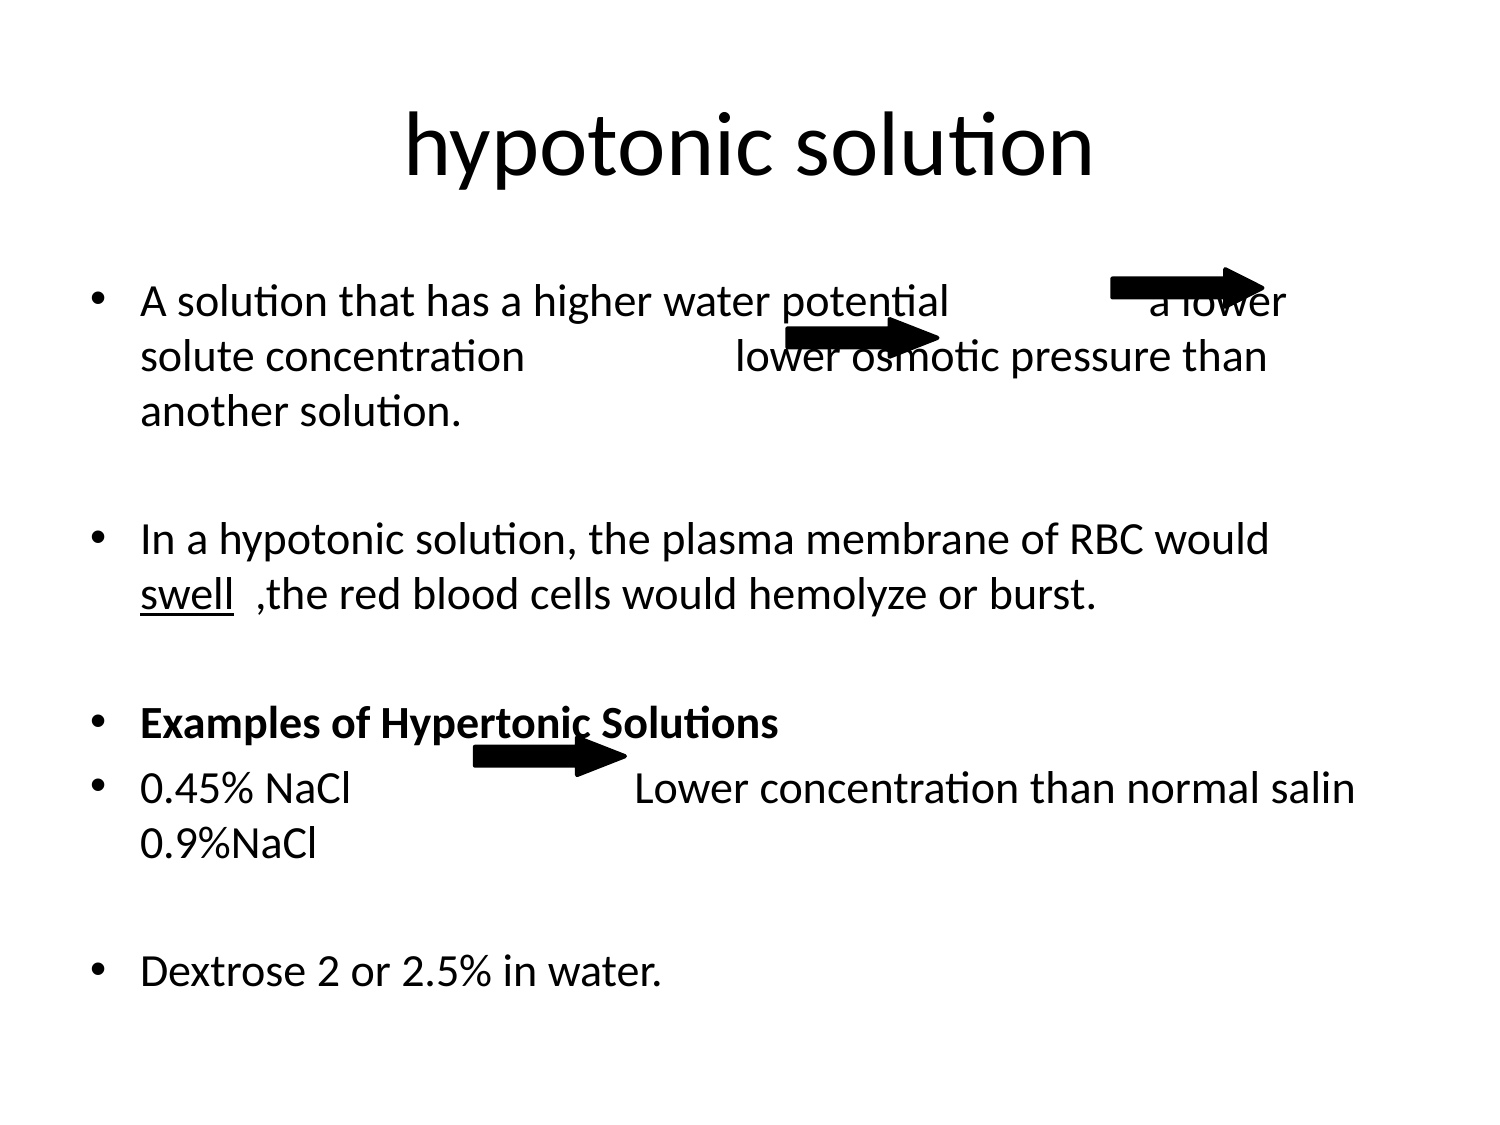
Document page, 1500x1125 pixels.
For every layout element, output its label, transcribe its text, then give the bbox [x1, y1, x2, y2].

list A solution that has a higher water potential a lower solute concentration lower osmotic pressure than another solution. In a hypotonic solution, the plasma membrane of RBC would swell ,the red blood cells would hemolyze or burst. Examples of Hypertonic Solutions 0.45% NaCl Lower concentration than normal salin 0.9%NaCl Dextrose 2 or 2.5% in water. [75, 262, 1425, 1005]
text_box [472, 735, 628, 777]
title hypotonic solution [75, 45, 1425, 233]
text_box [785, 317, 940, 359]
text_box [1110, 267, 1265, 309]
